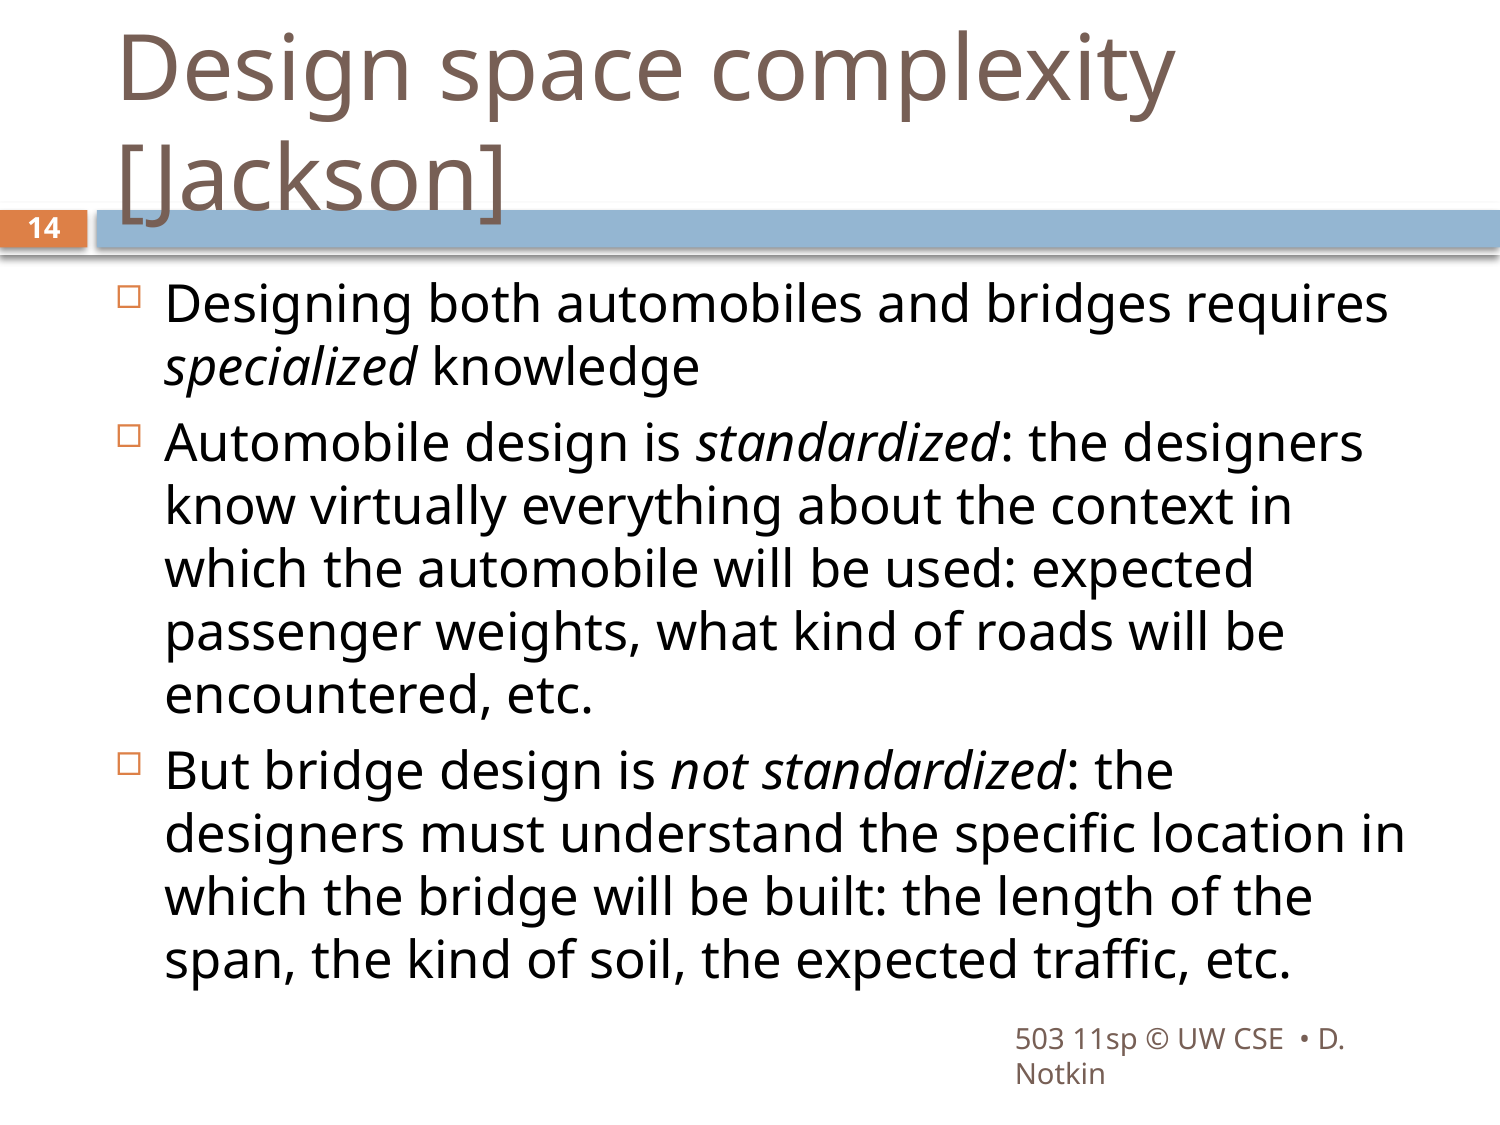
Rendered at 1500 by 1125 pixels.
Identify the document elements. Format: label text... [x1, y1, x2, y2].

title Design space complexity [Jackson] [100, 37, 1438, 200]
list Designing both automobiles and bridges requires specialized knowledge Automobile design is standardized: the designers know virtually everything about the context in which the automobile will be used: expected passenger weights, what kind of roads will be encountered, etc. But bridge design is not standardized: the designers must understand the specific location in which the bridge will be built: the length of the span, the kind of soil, the expected traffic, etc. [100, 262, 1438, 1005]
slide_number 14 [0, 208, 88, 249]
slide_number 503 11sp © UW CSE • D. Notkin [999, 1025, 1438, 1085]
